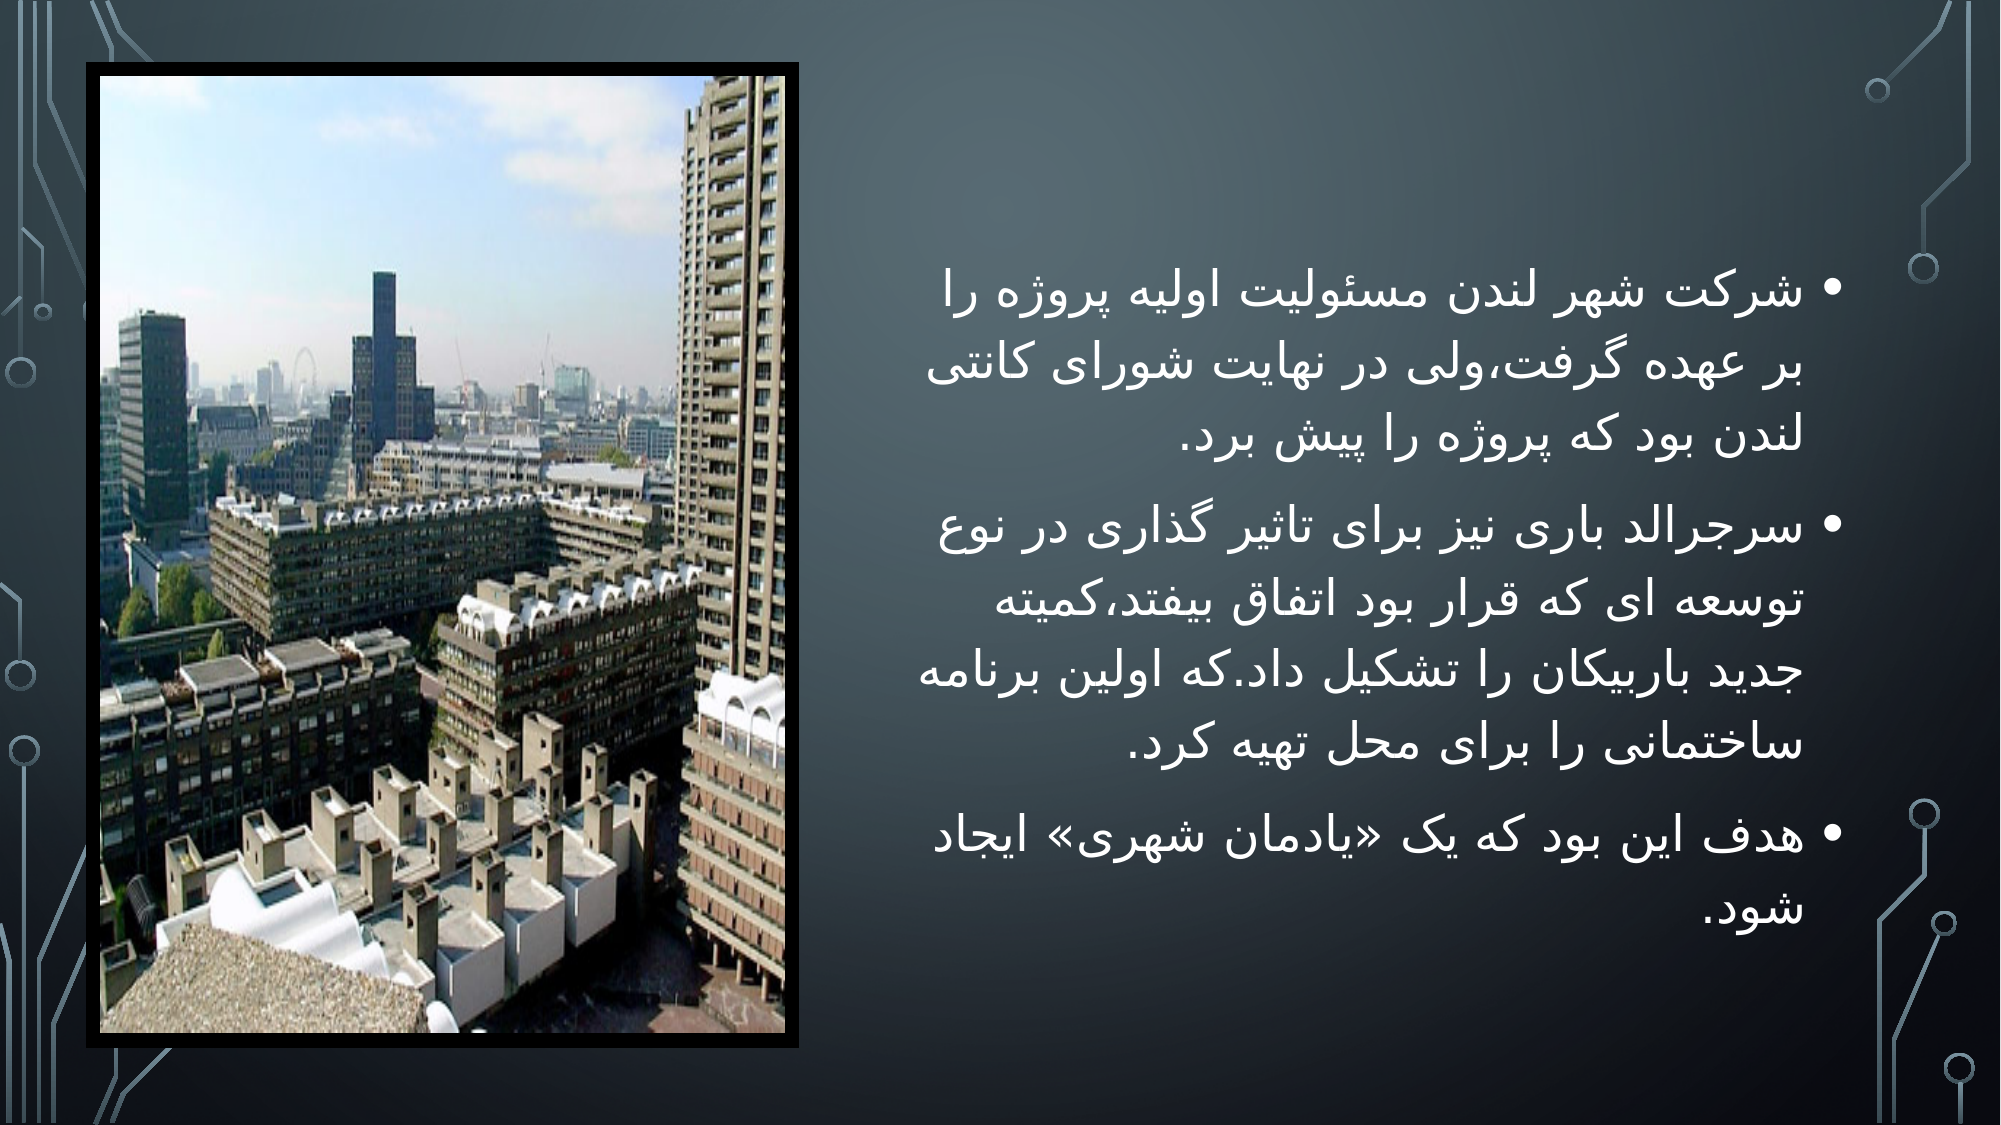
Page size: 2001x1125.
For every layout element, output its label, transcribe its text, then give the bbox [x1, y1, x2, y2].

picture [100, 75, 785, 1034]
list شرکت شهر لندن مسئولیت اولیه پروژه را بر عهده گرفت،ولی در نهایت شورای کانتی لندن بود که پروژه را پیش برد. سرجرالد باری نیز برای تاثیر گذاری در نوع توسعه ای که قرار بود اتفاق بیفتد،کمیته جدید باربیکان را تشکیل داد.که اولین برنامه ساختمانی را برای محل تهیه کرد. هدف این بود که یک «یادمان شهری» ایجاد شود. [880, 236, 1859, 1024]
